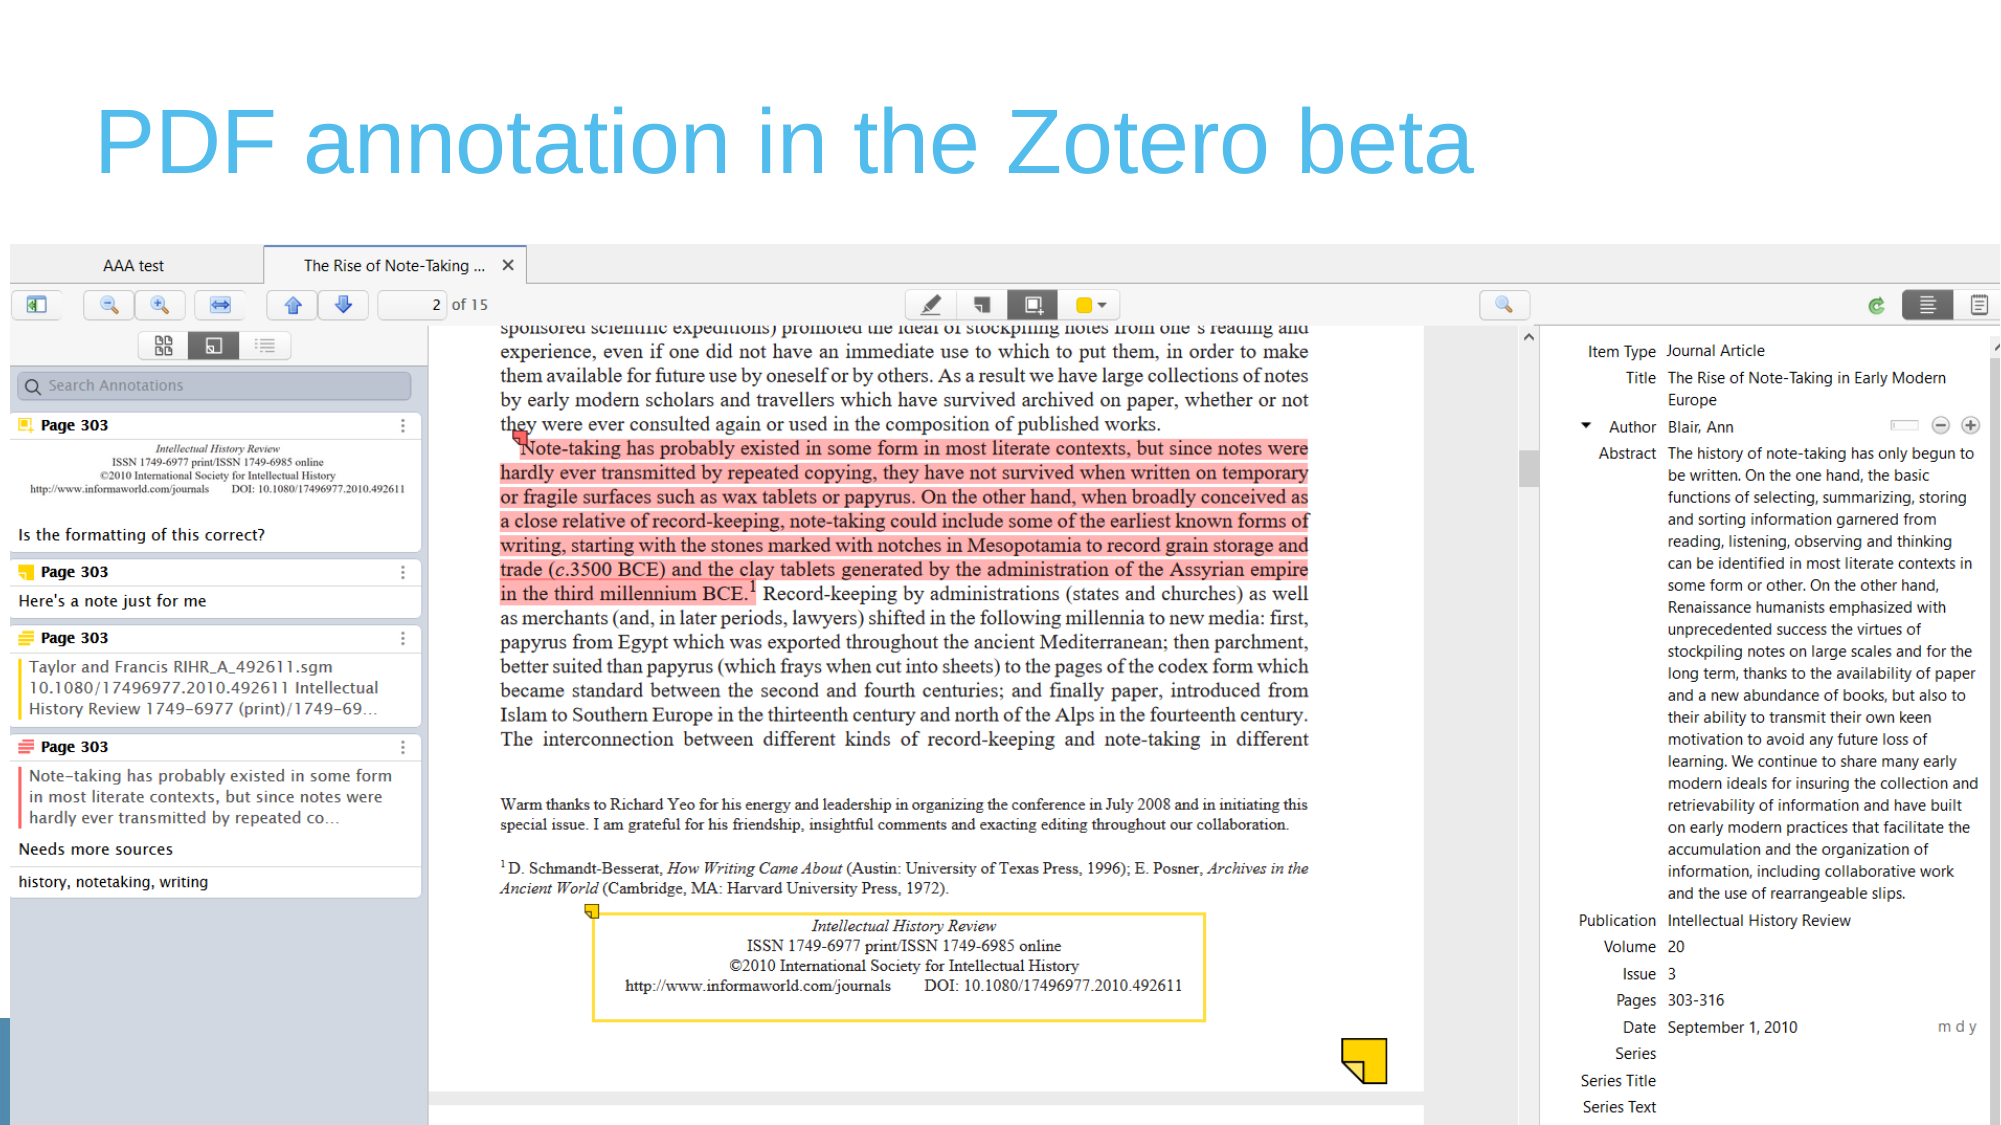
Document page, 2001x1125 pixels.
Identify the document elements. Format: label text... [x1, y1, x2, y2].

title PDF annotation in the Zotero beta [94, 94, 1906, 244]
picture [0, 244, 2000, 1125]
